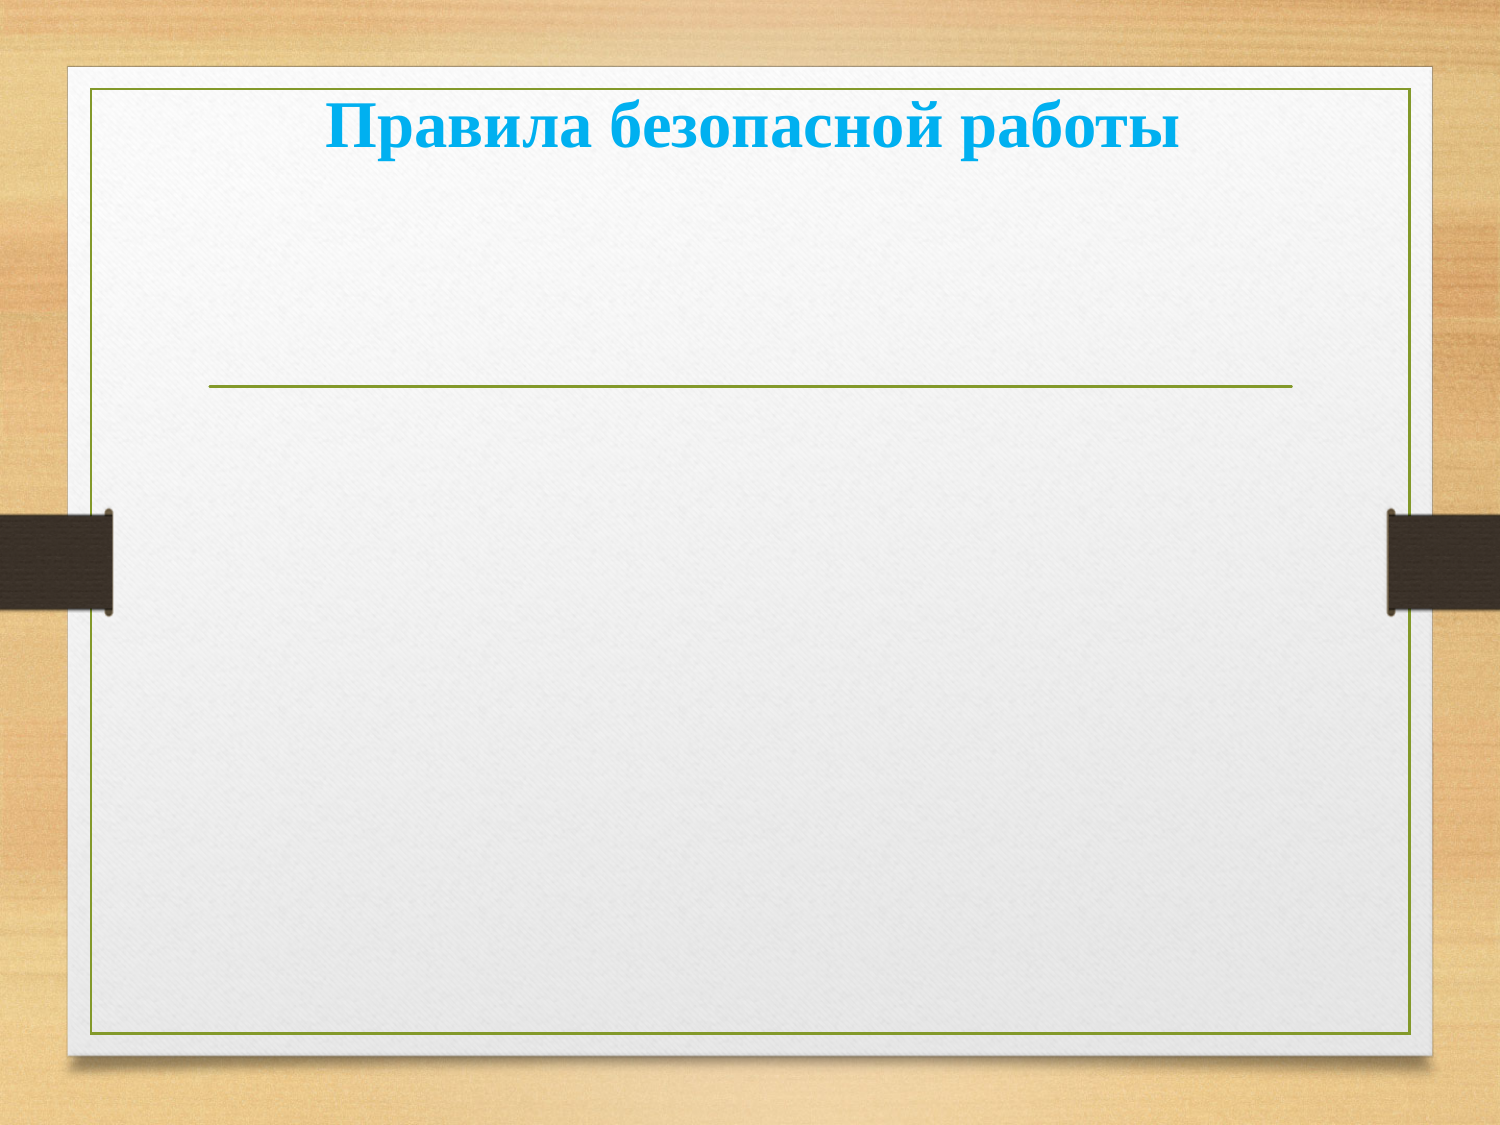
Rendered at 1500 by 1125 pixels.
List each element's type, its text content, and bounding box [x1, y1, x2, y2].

picture [0, 0, 1500, 1125]
list ● Работайте в халате и головном уборе. ● Выпиливайте при хорошем освещении. ● Сидите прямо, не горбясь, и дышите через нос. ● Прочно закрепляйте в верстаке выпиловочный стол ● Работайте лобзиком с хорошо насаженной и исправной (без трещин) ручкой. ● Надёжно закрепляйте пилку в рамке. ● Работайте по всей длине пилки. ● Пилите строго под прямым углом к заготовке из древесины. ● Не спешите и не увеличивайте частоту движений. ● Прижимайте заготовку из древесины к выпиловочному столику. ● Не делайте резких движений лобзиком и надфилем, не наклоняйтесь низко над заготовкой. ● Не сдувайте опилки, а убирайте их щёткой-смёткой. ● Делайте перерыв через каждые 15—20 минут. [88, 184, 1424, 762]
title Правила безопасной работы [195, 90, 1312, 184]
